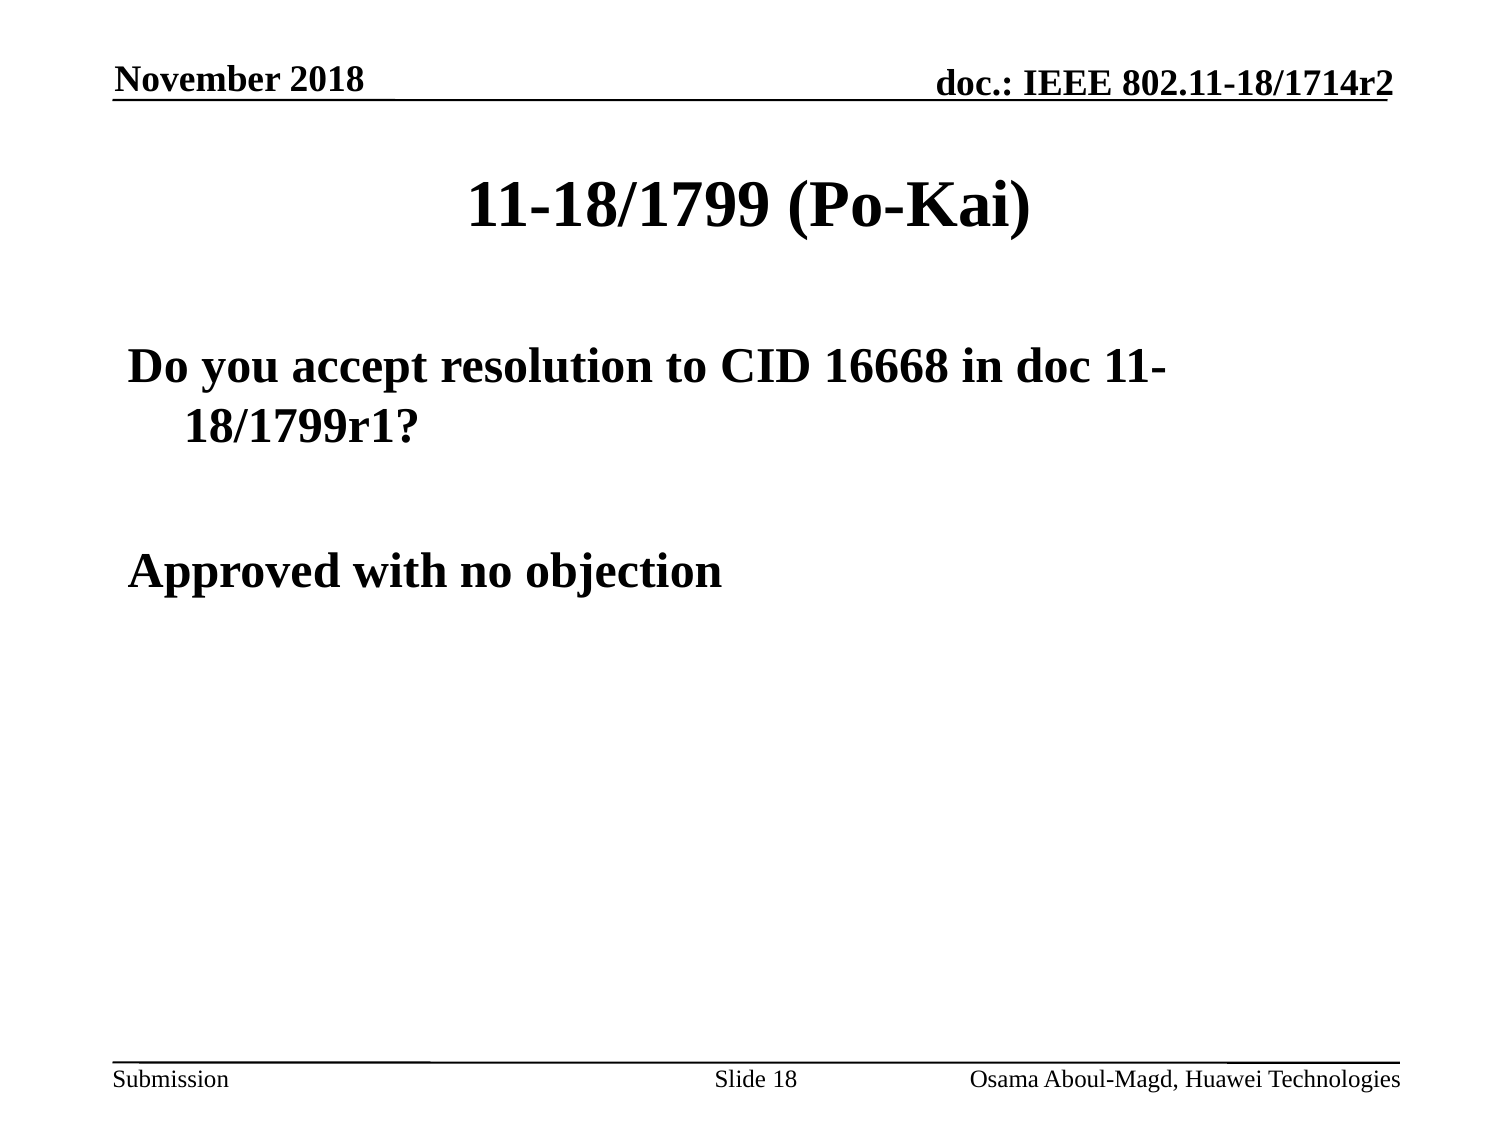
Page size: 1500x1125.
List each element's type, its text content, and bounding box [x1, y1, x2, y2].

slide_number Slide 18 [712, 1061, 800, 1123]
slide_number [114, 54, 423, 100]
footer Osama Aboul-Magd, Huawei Technologies [878, 1061, 1402, 1093]
list Do you accept resolution to CID 16668 in doc 11-18/1799r1? Approved with no objection [112, 324, 1388, 1000]
title 11-18/1799 (Po-Kai) [112, 112, 1388, 288]
